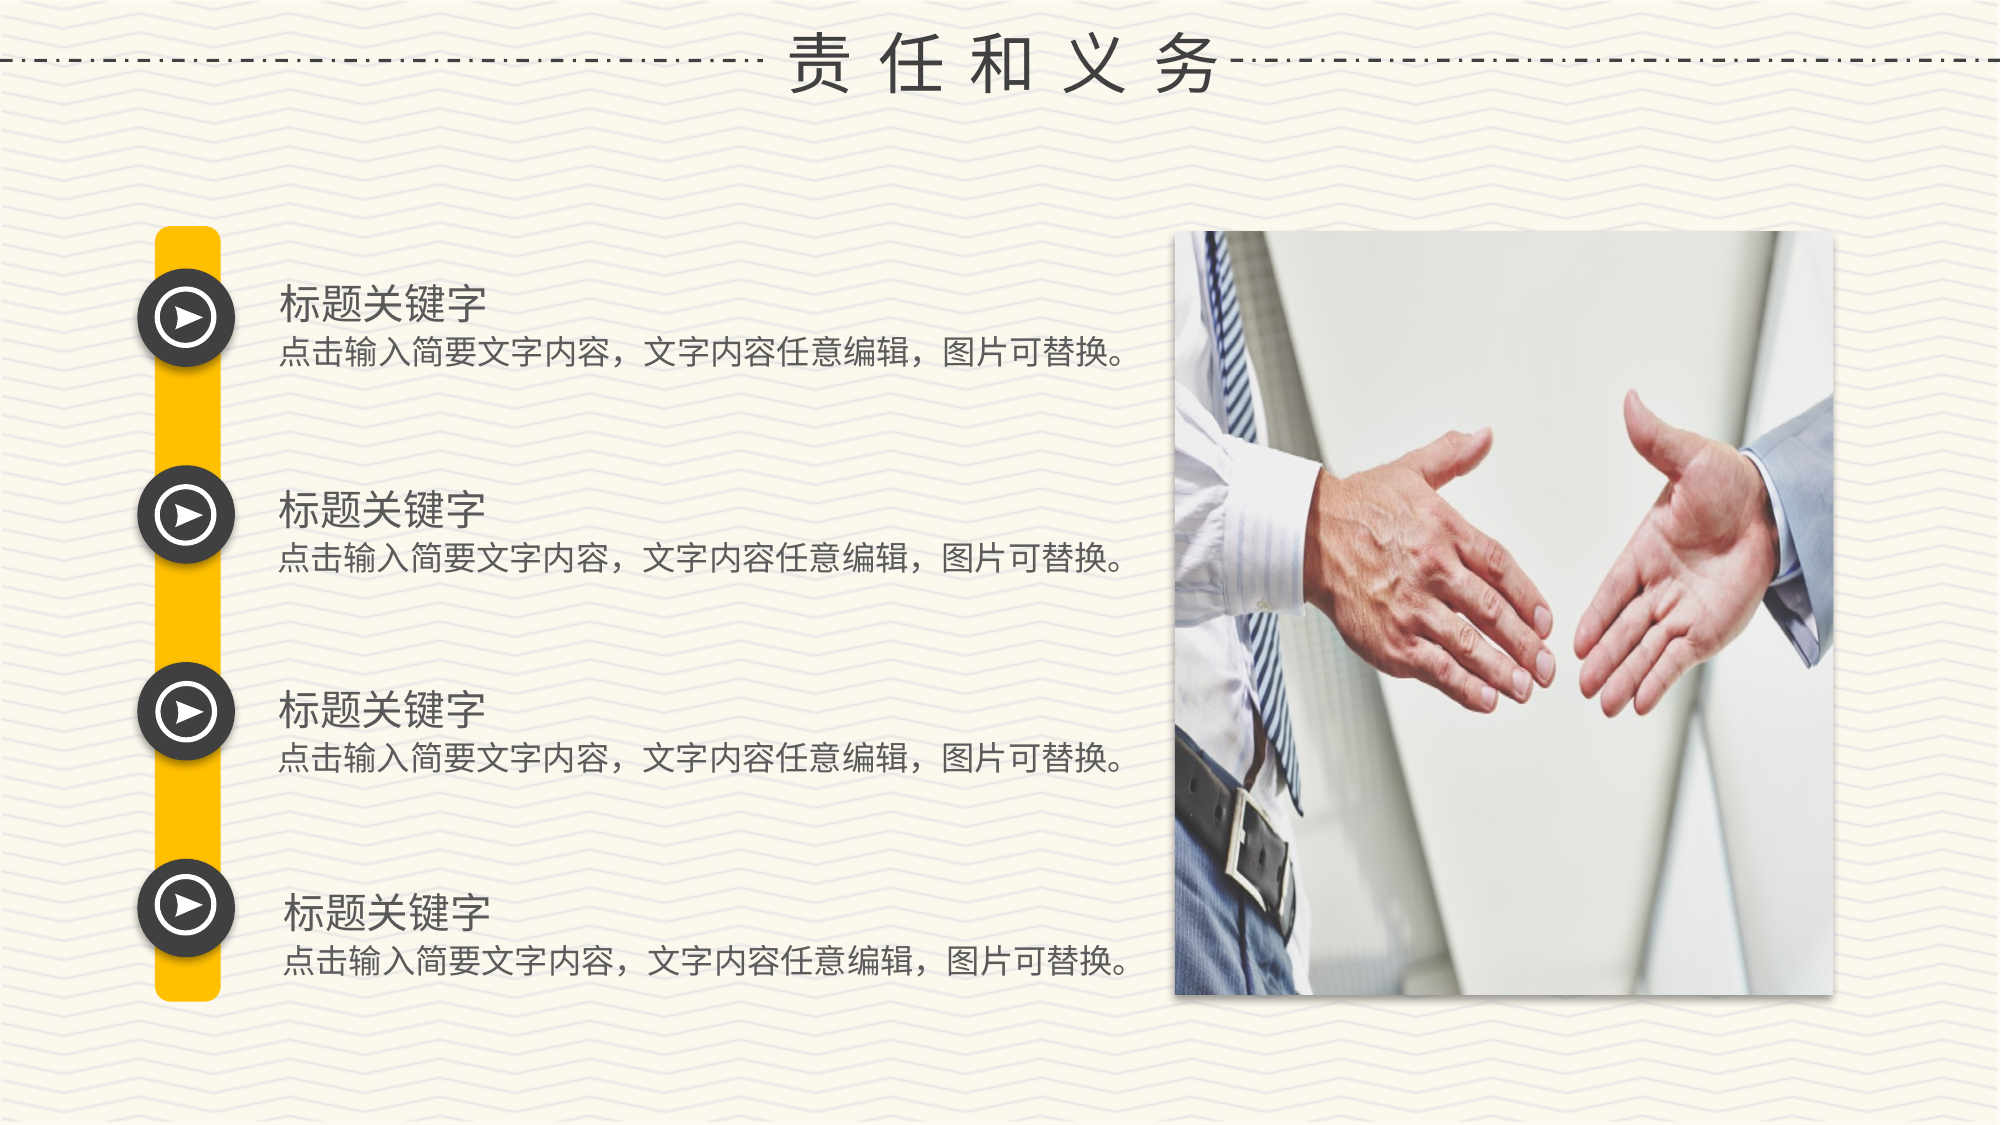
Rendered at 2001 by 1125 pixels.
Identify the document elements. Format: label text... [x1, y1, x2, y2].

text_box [154, 873, 217, 936]
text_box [154, 483, 217, 546]
text_box [1173, 223, 1836, 230]
text_box 点击输入简要文字内容，文字内容任意编辑，图片可替换。 [262, 729, 1166, 785]
text_box 标题关键字 [264, 270, 504, 323]
text_box 点击输入简要文字内容，文字内容任意编辑，图片可替换。 [267, 932, 1166, 988]
picture [0, 0, 2001, 1125]
text_box 标题关键字 [263, 475, 503, 529]
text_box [0, 13, 2000, 111]
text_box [155, 680, 218, 743]
text_box 点击输入简要文字内容，文字内容任意编辑，图片可替换。 [262, 529, 1166, 585]
text_box 标题关键字 [263, 676, 503, 729]
text_box [1173, 230, 1836, 997]
text_box 点击输入简要文字内容，文字内容任意编辑，图片可替换。 [263, 323, 1166, 379]
text_box 标题关键字 [268, 879, 507, 932]
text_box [137, 232, 236, 996]
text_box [154, 286, 217, 349]
